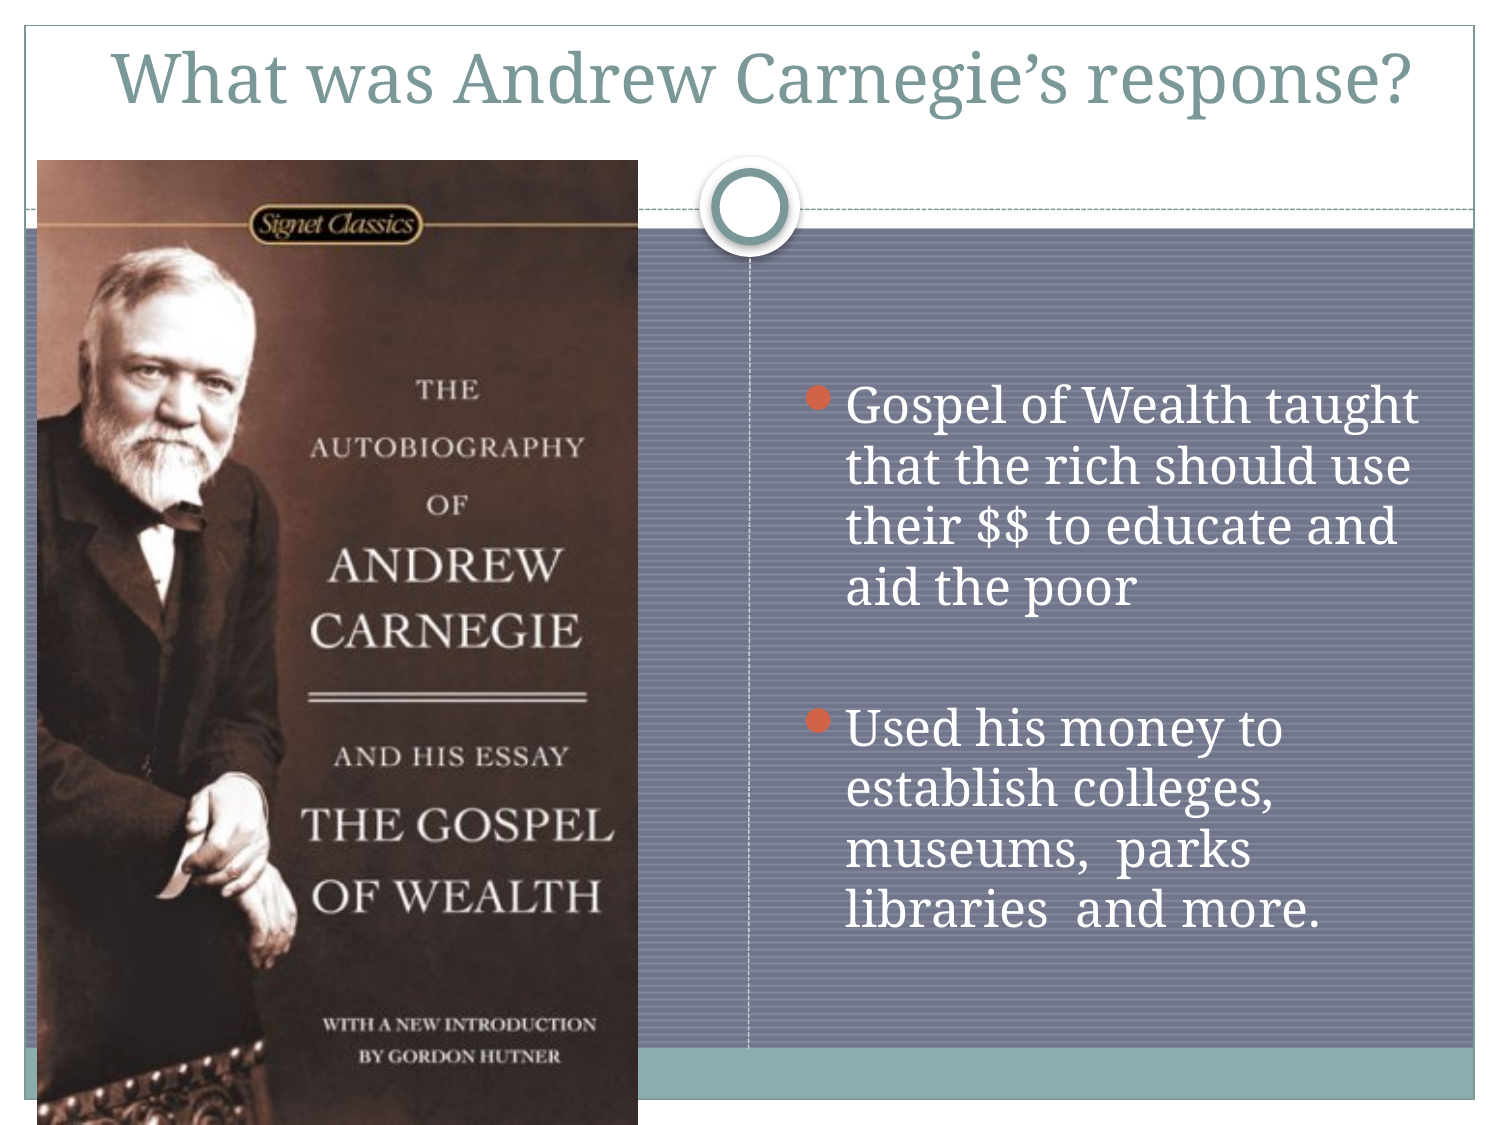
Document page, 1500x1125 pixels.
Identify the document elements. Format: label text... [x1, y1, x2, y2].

picture [37, 160, 638, 1125]
list Gospel of Wealth taught that the rich should use their $$ to educate and aid the poor Used his money to establish colleges, museums, parks libraries and more. [787, 224, 1450, 993]
title What was Andrew Carnegie’s response? [62, 0, 1463, 125]
